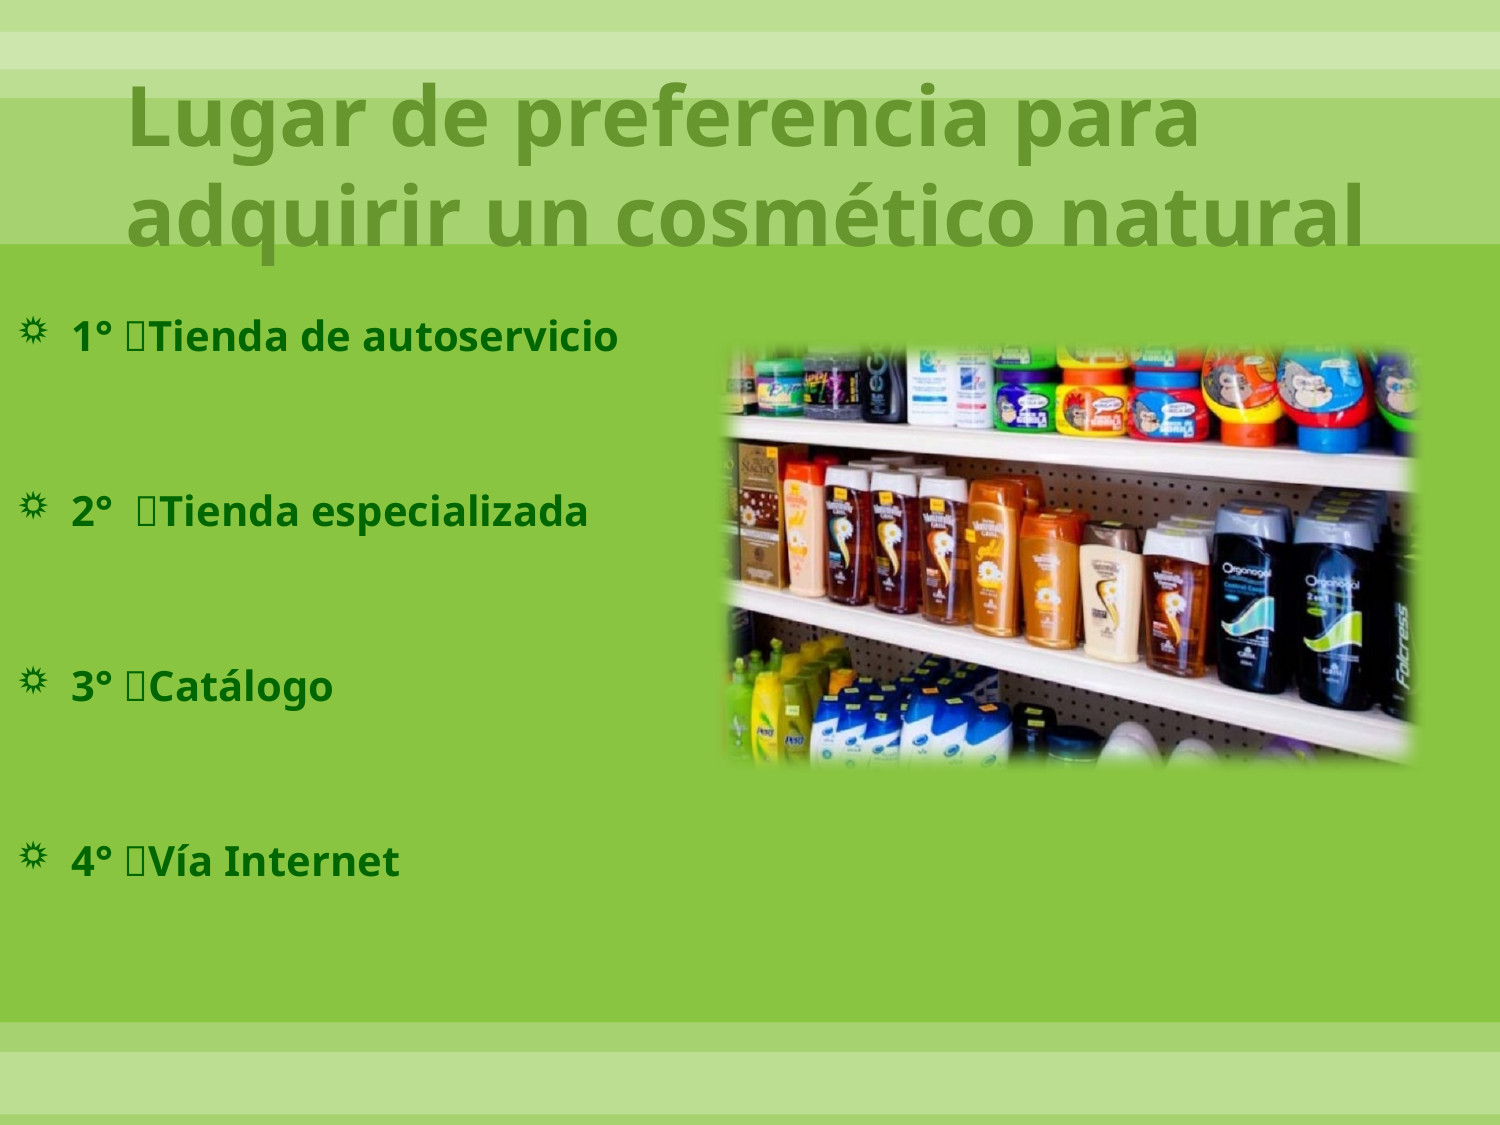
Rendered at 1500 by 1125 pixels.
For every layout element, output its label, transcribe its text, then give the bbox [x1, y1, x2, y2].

list 1° Tienda de autoservicio 2° Tienda especializada 3° Catálogo 4° Vía Internet [0, 302, 748, 1036]
picture [712, 336, 1427, 775]
picture [0, 0, 1500, 1125]
title Lugar de preferencia para adquirir un cosmético natural [110, 30, 1390, 271]
